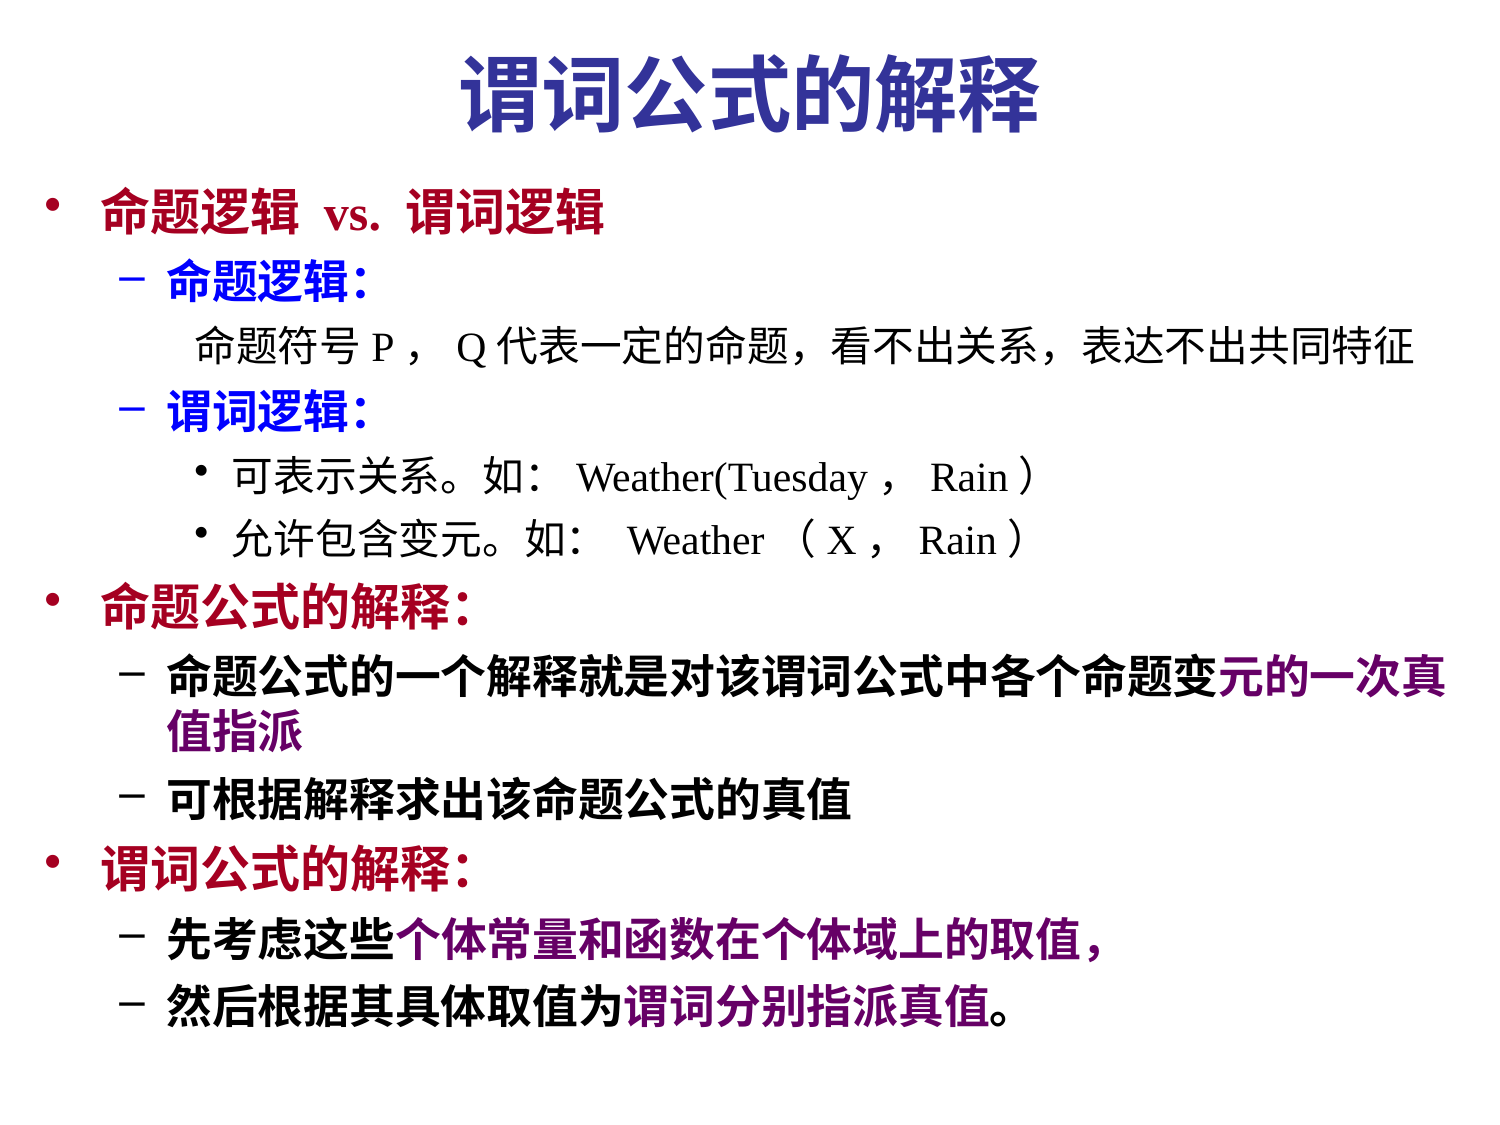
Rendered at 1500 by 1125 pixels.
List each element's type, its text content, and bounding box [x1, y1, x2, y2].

list 命题逻辑 vs. 谓词逻辑 命题逻辑： 命题符号P，Q代表一定的命题，看不出关系，表达不出共同特征 谓词逻辑： 可表示关系。如：Weather(Tuesday，Rain） 允许包含变元。如： Weather（X，Rain） 命题公式的解释： 命题公式的一个解释就是对该谓词公式中各个命题变元的一次真值指派 可根据解释求出该命题公式的真值 谓词公式的解释： 先考虑这些个体常量和函数在个体域上的取值， 然后根据其具体取值为谓词分别指派真值。 [29, 172, 1471, 1125]
title 谓词公式的解释 [75, 0, 1425, 172]
